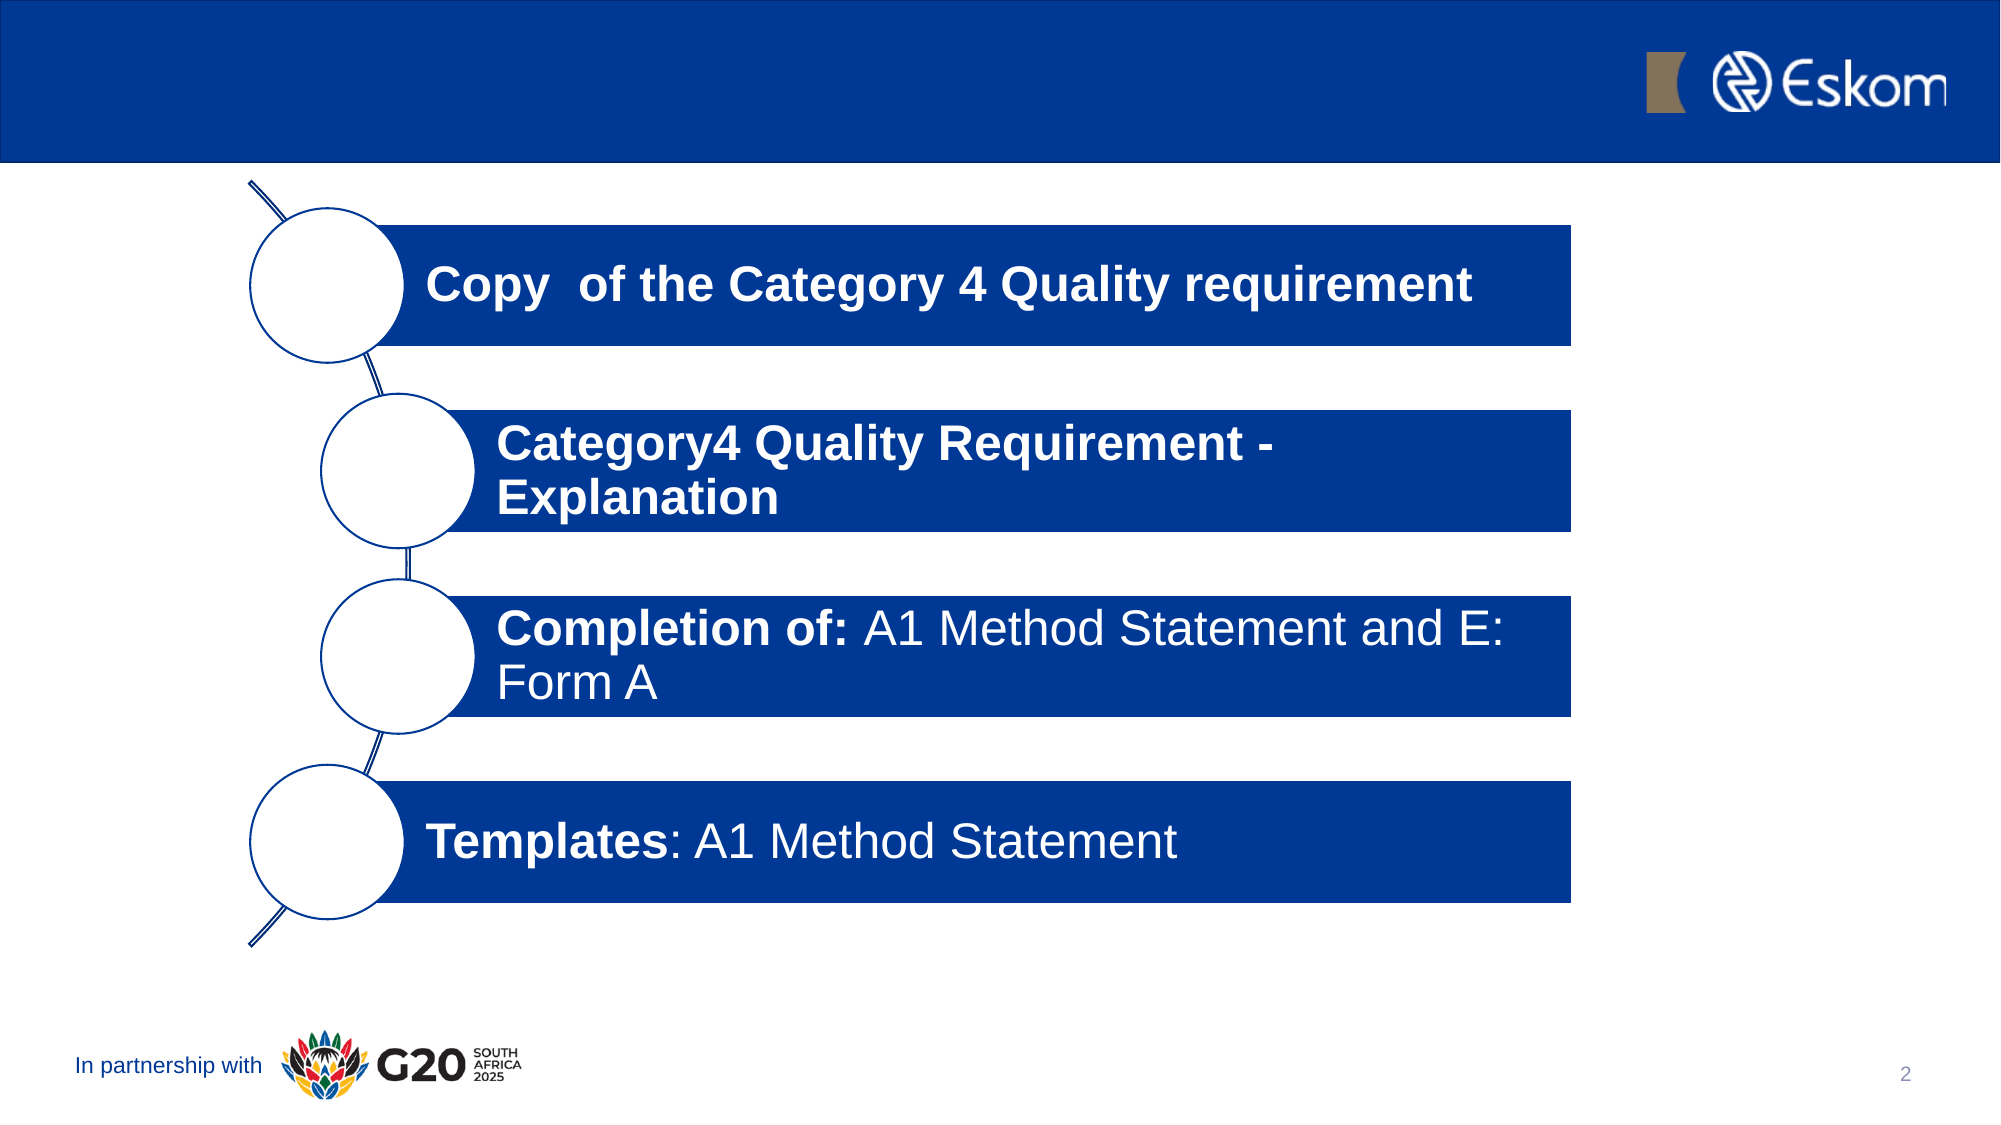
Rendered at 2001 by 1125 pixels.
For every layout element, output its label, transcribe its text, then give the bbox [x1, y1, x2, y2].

slide_number 2 [1869, 1042, 1927, 1103]
picture [280, 1029, 526, 1100]
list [236, 161, 1584, 966]
